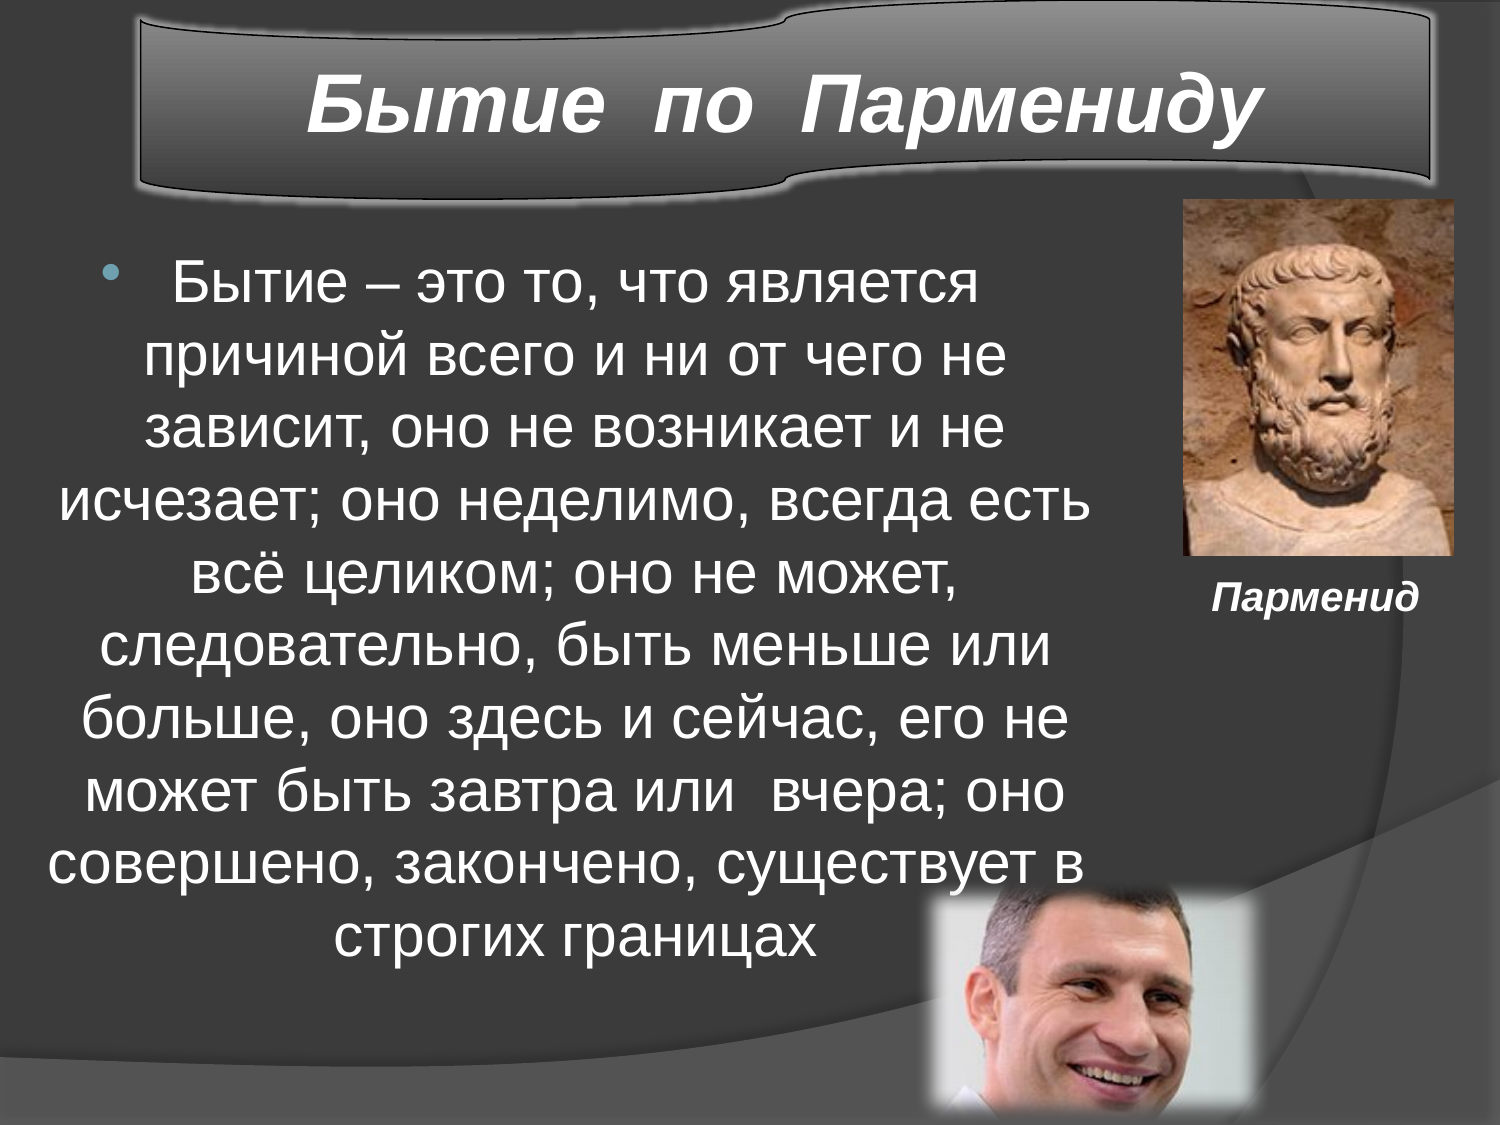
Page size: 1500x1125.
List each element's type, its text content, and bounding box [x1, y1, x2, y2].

list Бытие – это то, что является причиной всего и ни от чего не зависит, оно не возникает и не исчезает; оно неделимо, всегда есть всё целиком; оно не может, следовательно, быть меньше или больше, оно здесь и сейчас, его не может быть завтра или вчера; оно совершено, закончено, существует в строгих границах [0, 234, 1155, 977]
text_box Бытие по Пармениду [139, 0, 1431, 200]
picture [913, 878, 1272, 1125]
text_box Парменид [1196, 566, 1436, 628]
picture [1183, 198, 1454, 556]
